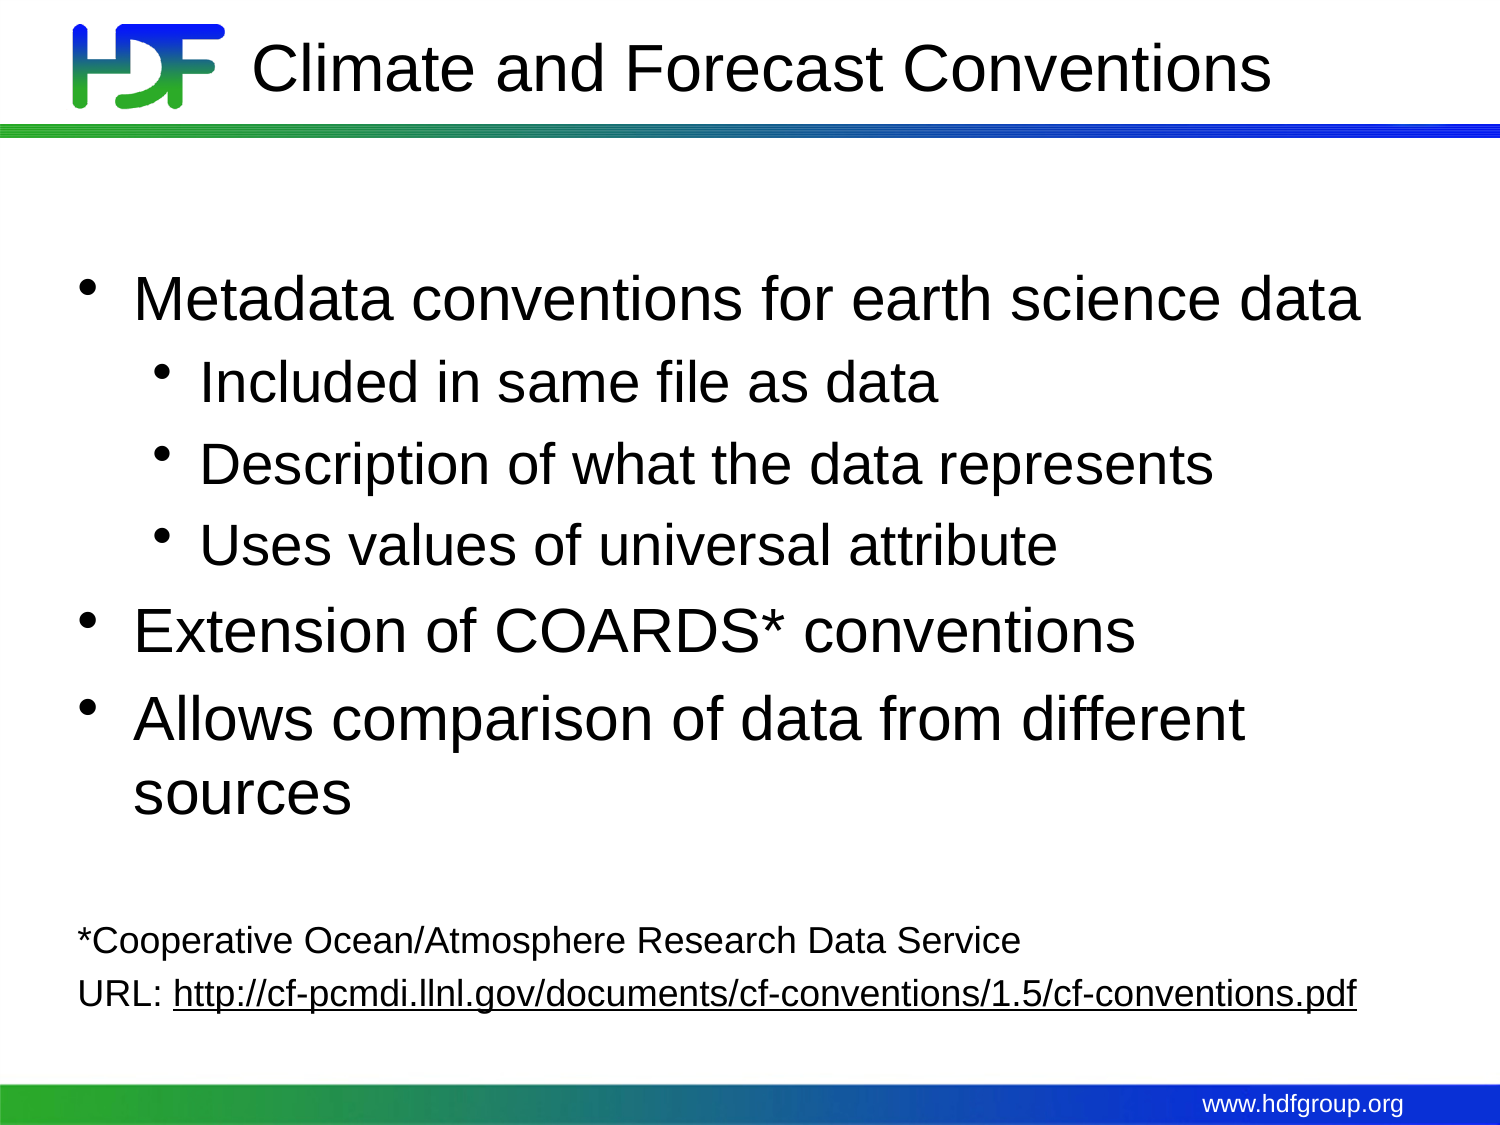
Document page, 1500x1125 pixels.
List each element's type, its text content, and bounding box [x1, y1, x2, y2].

picture [0, 0, 1500, 1125]
title Climate and Forecast Conventions [187, 24, 1338, 113]
list Metadata conventions for earth science data Included in same file as data Description of what the data represents Uses values of universal attribute Extension of COARDS* conventions Allows comparison of data from different sources *Cooperative Ocean/Atmosphere Research Data Service URL: http://cf-pcmdi.llnl.gov/documents/cf-conventions/1.5/cf-conventions.pdf [62, 162, 1451, 1063]
